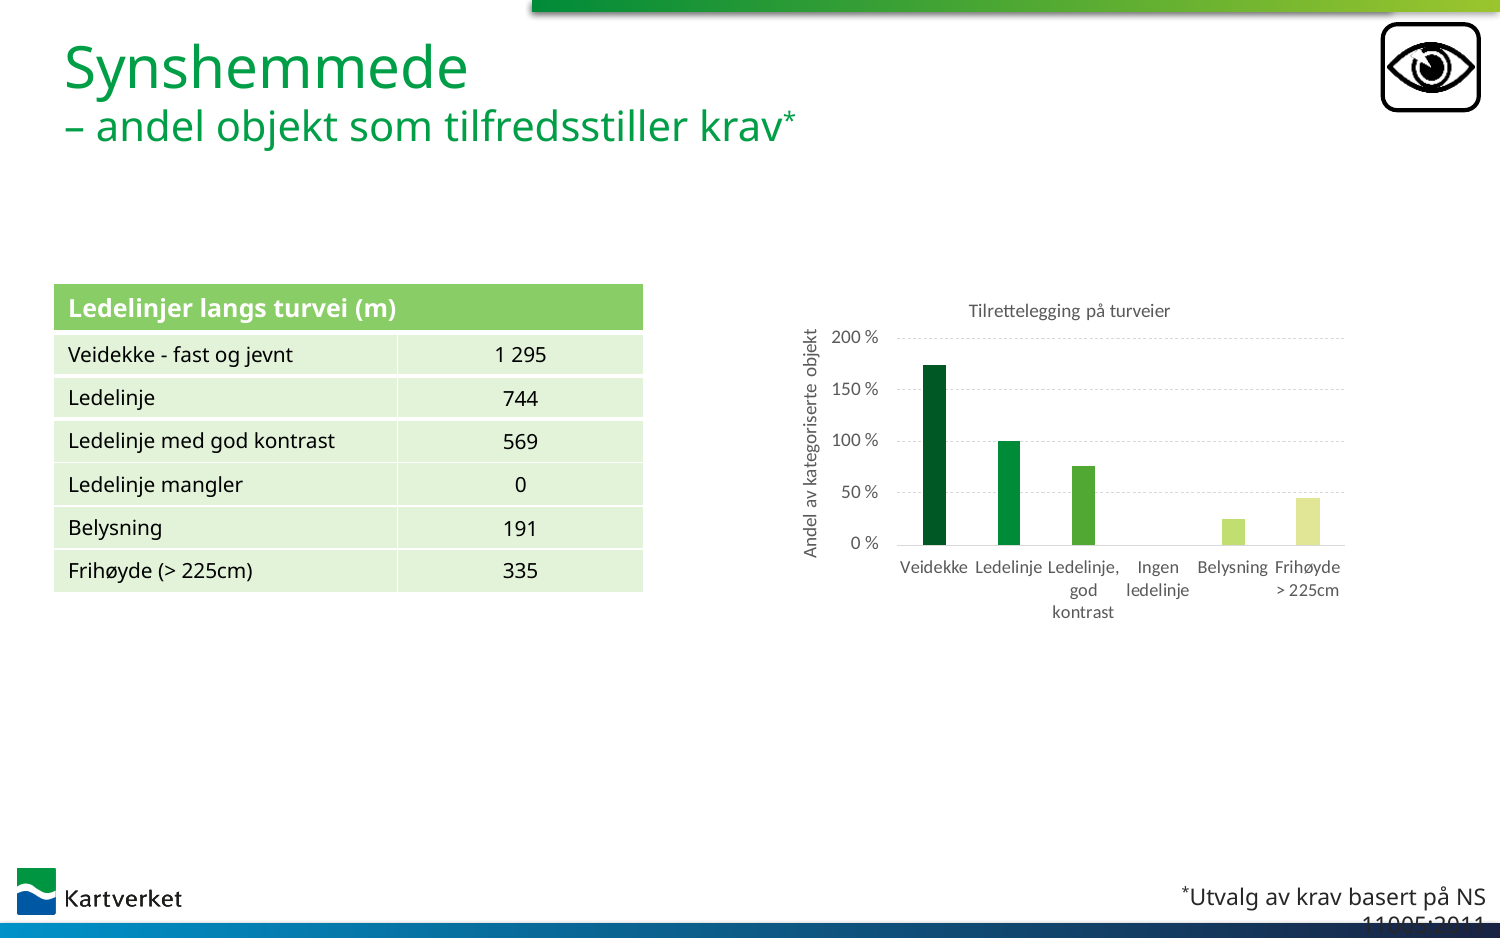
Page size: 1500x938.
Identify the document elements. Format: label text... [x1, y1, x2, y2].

table_cell 1 295 [398, 335, 643, 374]
table_cell Ledelinje med god kontrast [54, 421, 397, 462]
table_cell Ledelinje [54, 378, 397, 417]
table_cell Ledelinje mangler [54, 463, 397, 505]
table_cell Frihøyde (> 225cm) [54, 550, 397, 592]
table_cell 0 [398, 463, 643, 505]
table_cell Belysning [54, 507, 397, 548]
table_cell 569 [398, 421, 643, 462]
text_box Synshemmede – andel objekt som tilfredsstiller krav* [49, 24, 1431, 158]
text_box *Utvalg av krav basert på NS 11005:2011 [1068, 873, 1500, 938]
picture [791, 291, 1348, 630]
table_cell 191 [398, 507, 643, 548]
table_header Ledelinjer langs turvei (m) [54, 284, 643, 330]
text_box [1382, 24, 1480, 111]
table_cell 335 [398, 550, 643, 592]
table_cell 744 [398, 378, 643, 417]
table_cell Veidekke - fast og jevnt [54, 335, 397, 374]
